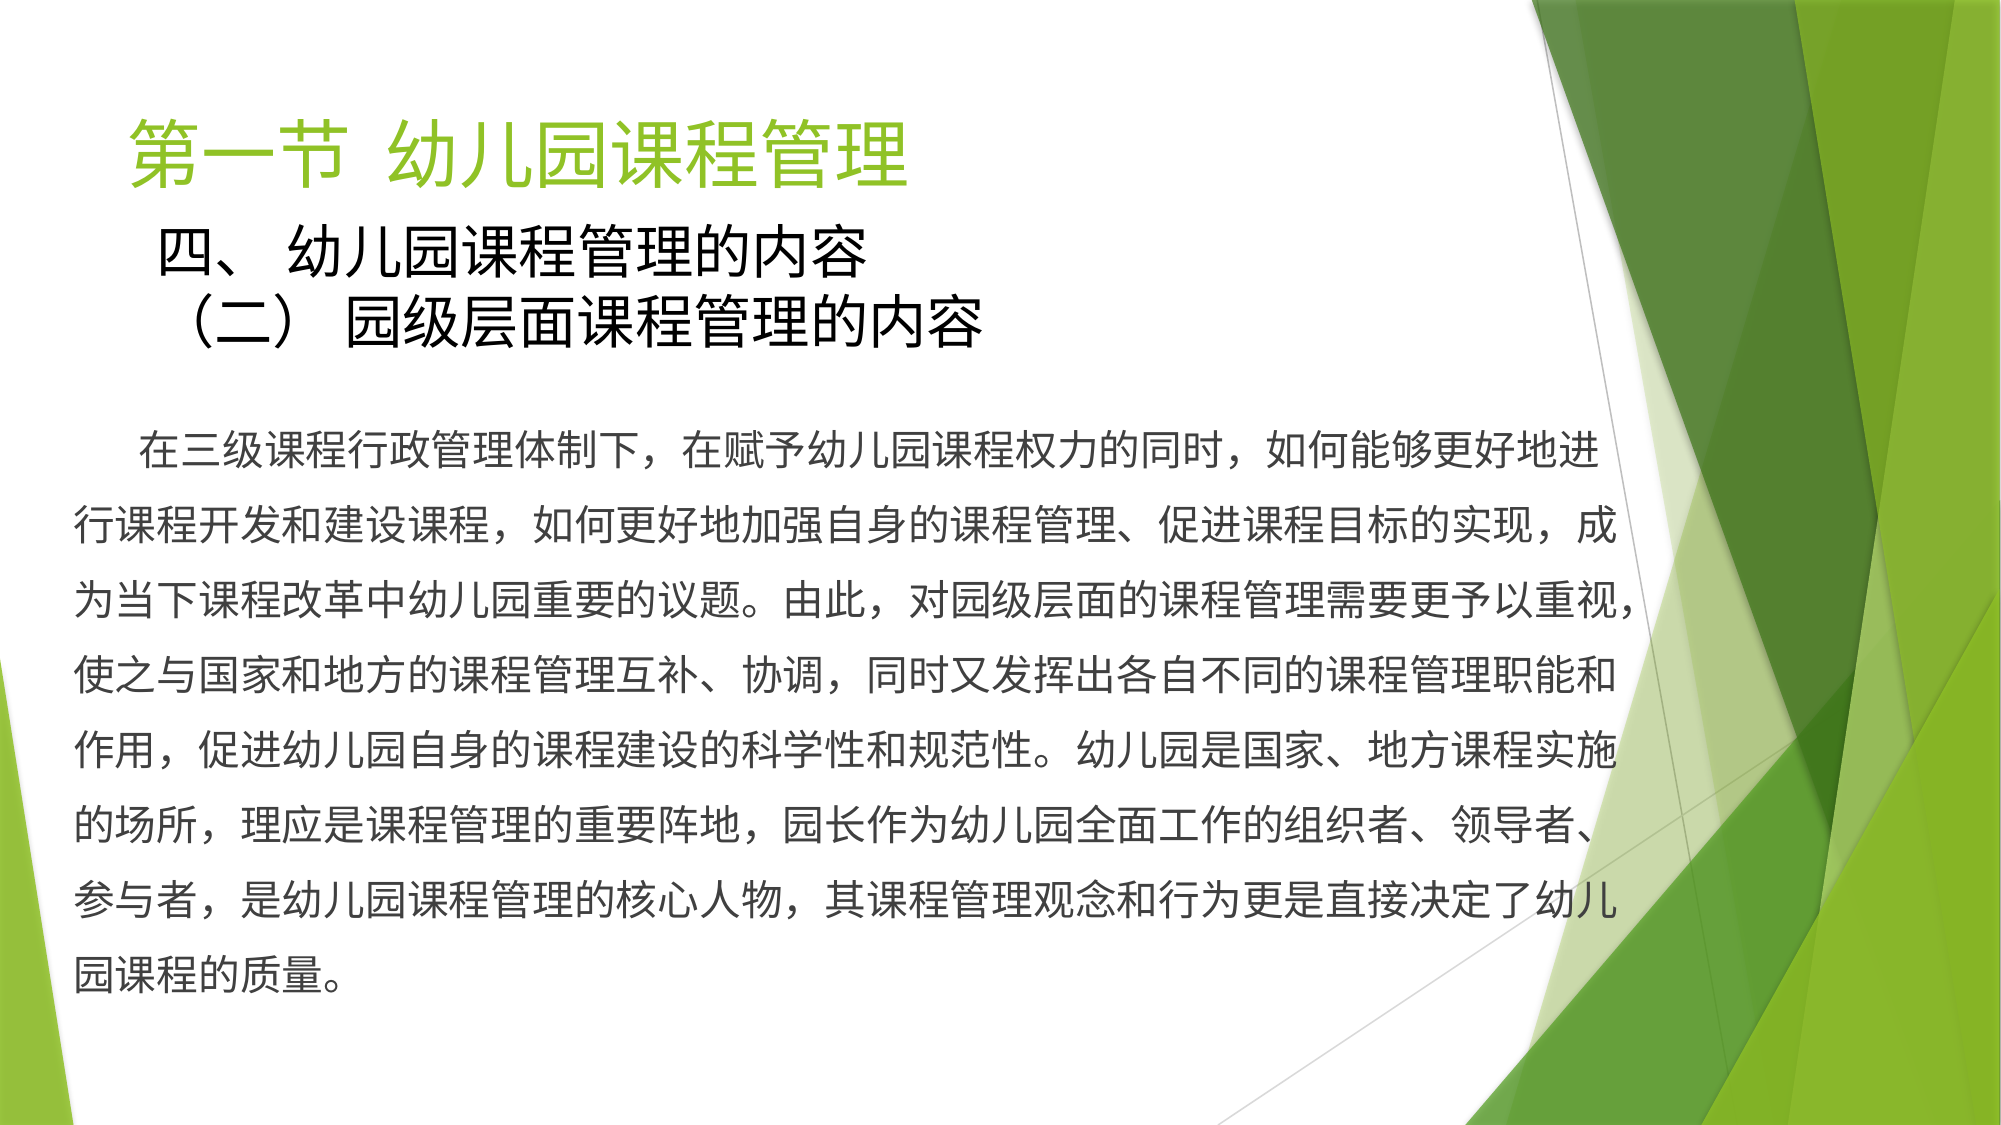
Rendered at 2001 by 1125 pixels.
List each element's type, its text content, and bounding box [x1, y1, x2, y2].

list 在三级课程行政管理体制下，在赋予幼儿园课程权力的同时，如何能够更好地进行课程开发和建设课程，如何更好地加强自身的课程管理、促进课程目标的实现，成为当下课程改革中幼儿园重要的议题。由此，对园级层面的课程管理需要更予以重视，使之与国家和地方的课程管理互补、协调，同时又发挥出各自不同的课程管理职能和作用，促进幼儿园自身的课程建设的科学性和规范性。幼儿园是国家、地方课程实施的场所，理应是课程管理的重要阵地，园长作为幼儿园全面工作的组织者、领导者、参与者，是幼儿园课程管理的核心人物，其课程管理观念和行为更是直接决定了幼儿园课程的质量。 [58, 391, 1639, 1103]
title 第一节 幼儿园课程管理 [111, 99, 1522, 317]
text_box 四、 幼儿园课程管理的内容 （二） 园级层面课程管理的内容 [141, 208, 1451, 363]
